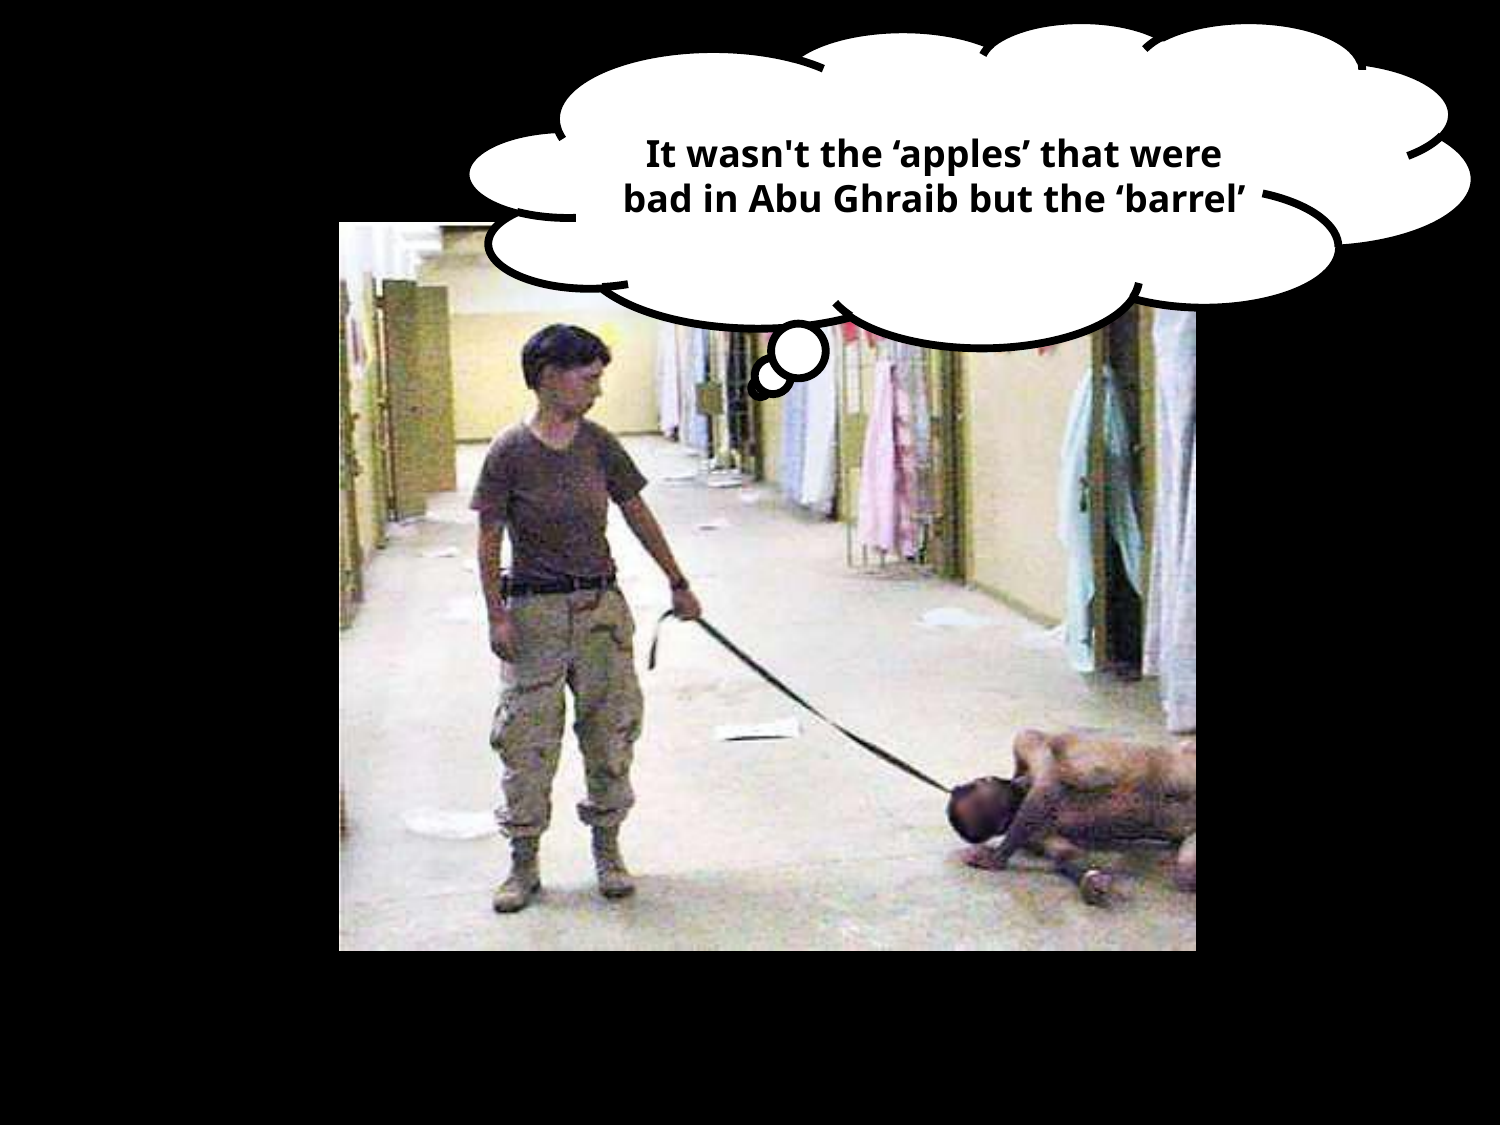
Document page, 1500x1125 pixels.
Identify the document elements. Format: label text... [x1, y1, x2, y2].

text_box It wasn't the ‘apples’ that were bad in Abu Ghraib but the ‘barrel’ [461, 16, 1479, 312]
picture [339, 222, 1196, 951]
